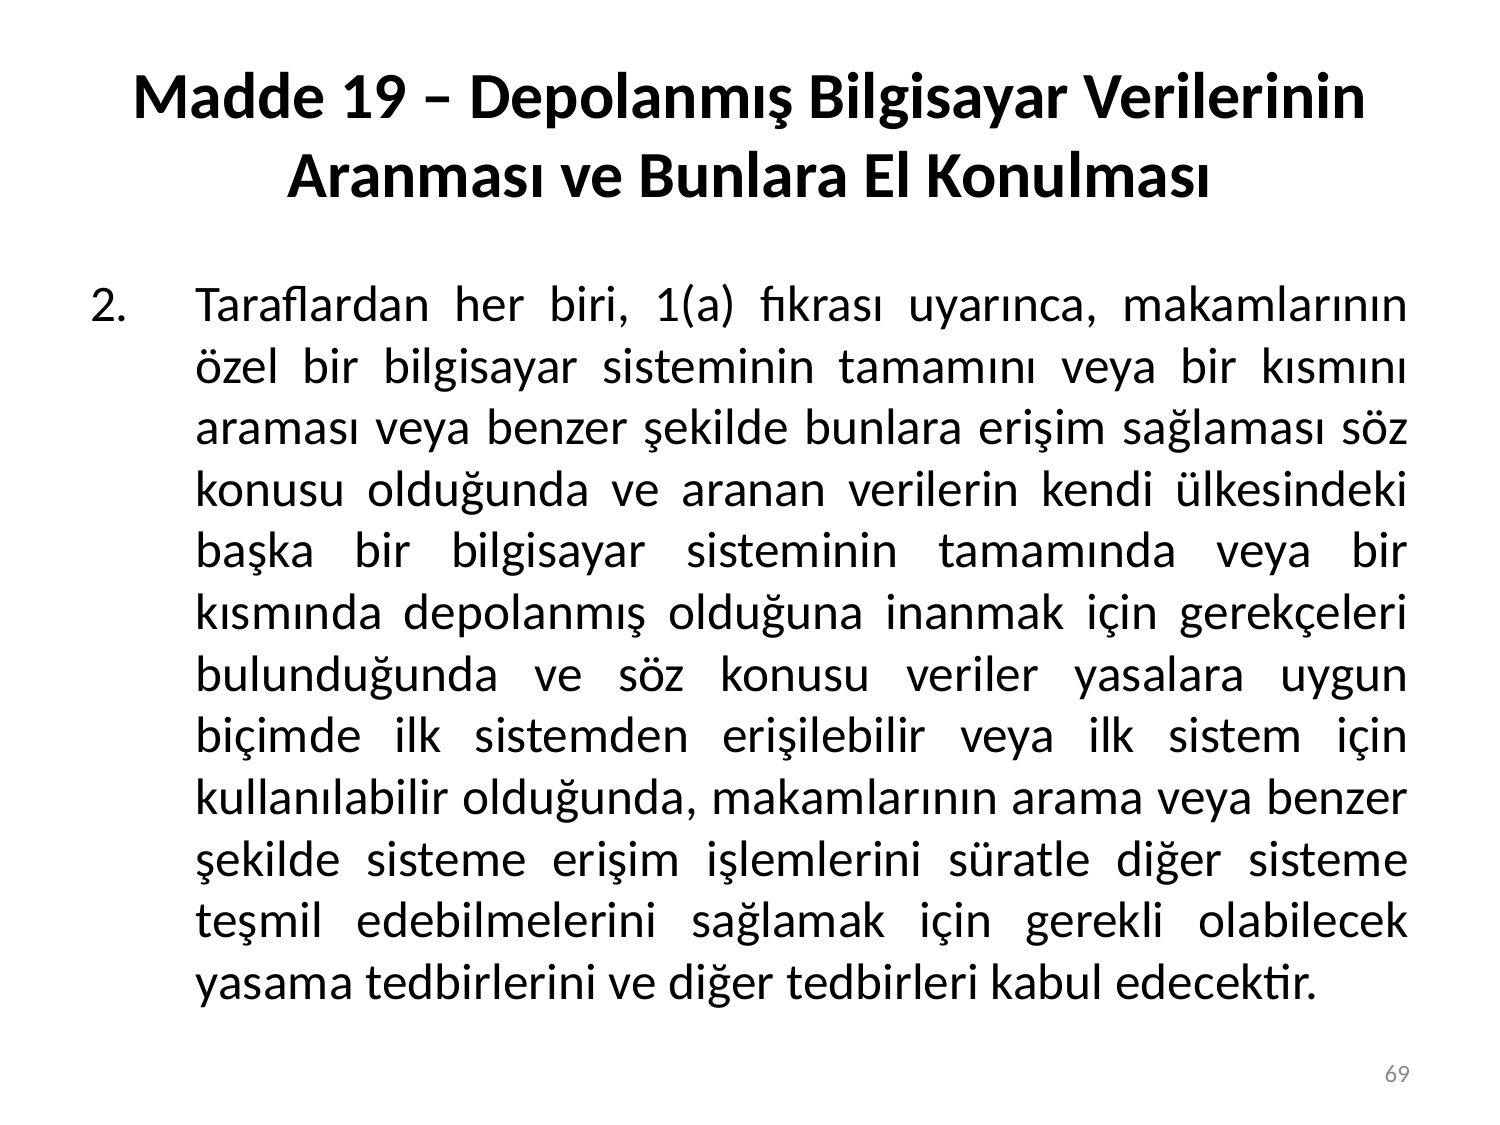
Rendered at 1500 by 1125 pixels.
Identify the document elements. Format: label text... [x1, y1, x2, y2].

title Madde 19 – Depolanmış Bilgisayar Verilerinin Aranması ve Bunlara El Konulması [74, 44, 1426, 220]
list Taraflardan her biri, 1(a) fıkrası uyarınca, makamlarının özel bir bilgisayar sisteminin tamamını veya bir kısmını araması veya benzer şekilde bunlara erişim sağlaması söz konusu olduğunda ve aranan verilerin kendi ülkesindeki başka bir bilgisayar sisteminin tamamında veya bir kısmında depolanmış olduğuna inanmak için gerekçeleri bulunduğunda ve söz konusu veriler yasalara uygun biçimde ilk sistemden erişilebilir veya ilk sistem için kullanılabilir olduğunda, makamlarının arama veya benzer şekilde sisteme erişim işlemlerini süratle diğer sisteme teşmil edebilmelerini sağlamak için gerekli olabilecek yasama tedbirlerini ve diğer tedbirleri kabul edecektir. [74, 262, 1426, 1043]
slide_number 69 [1074, 1042, 1425, 1103]
